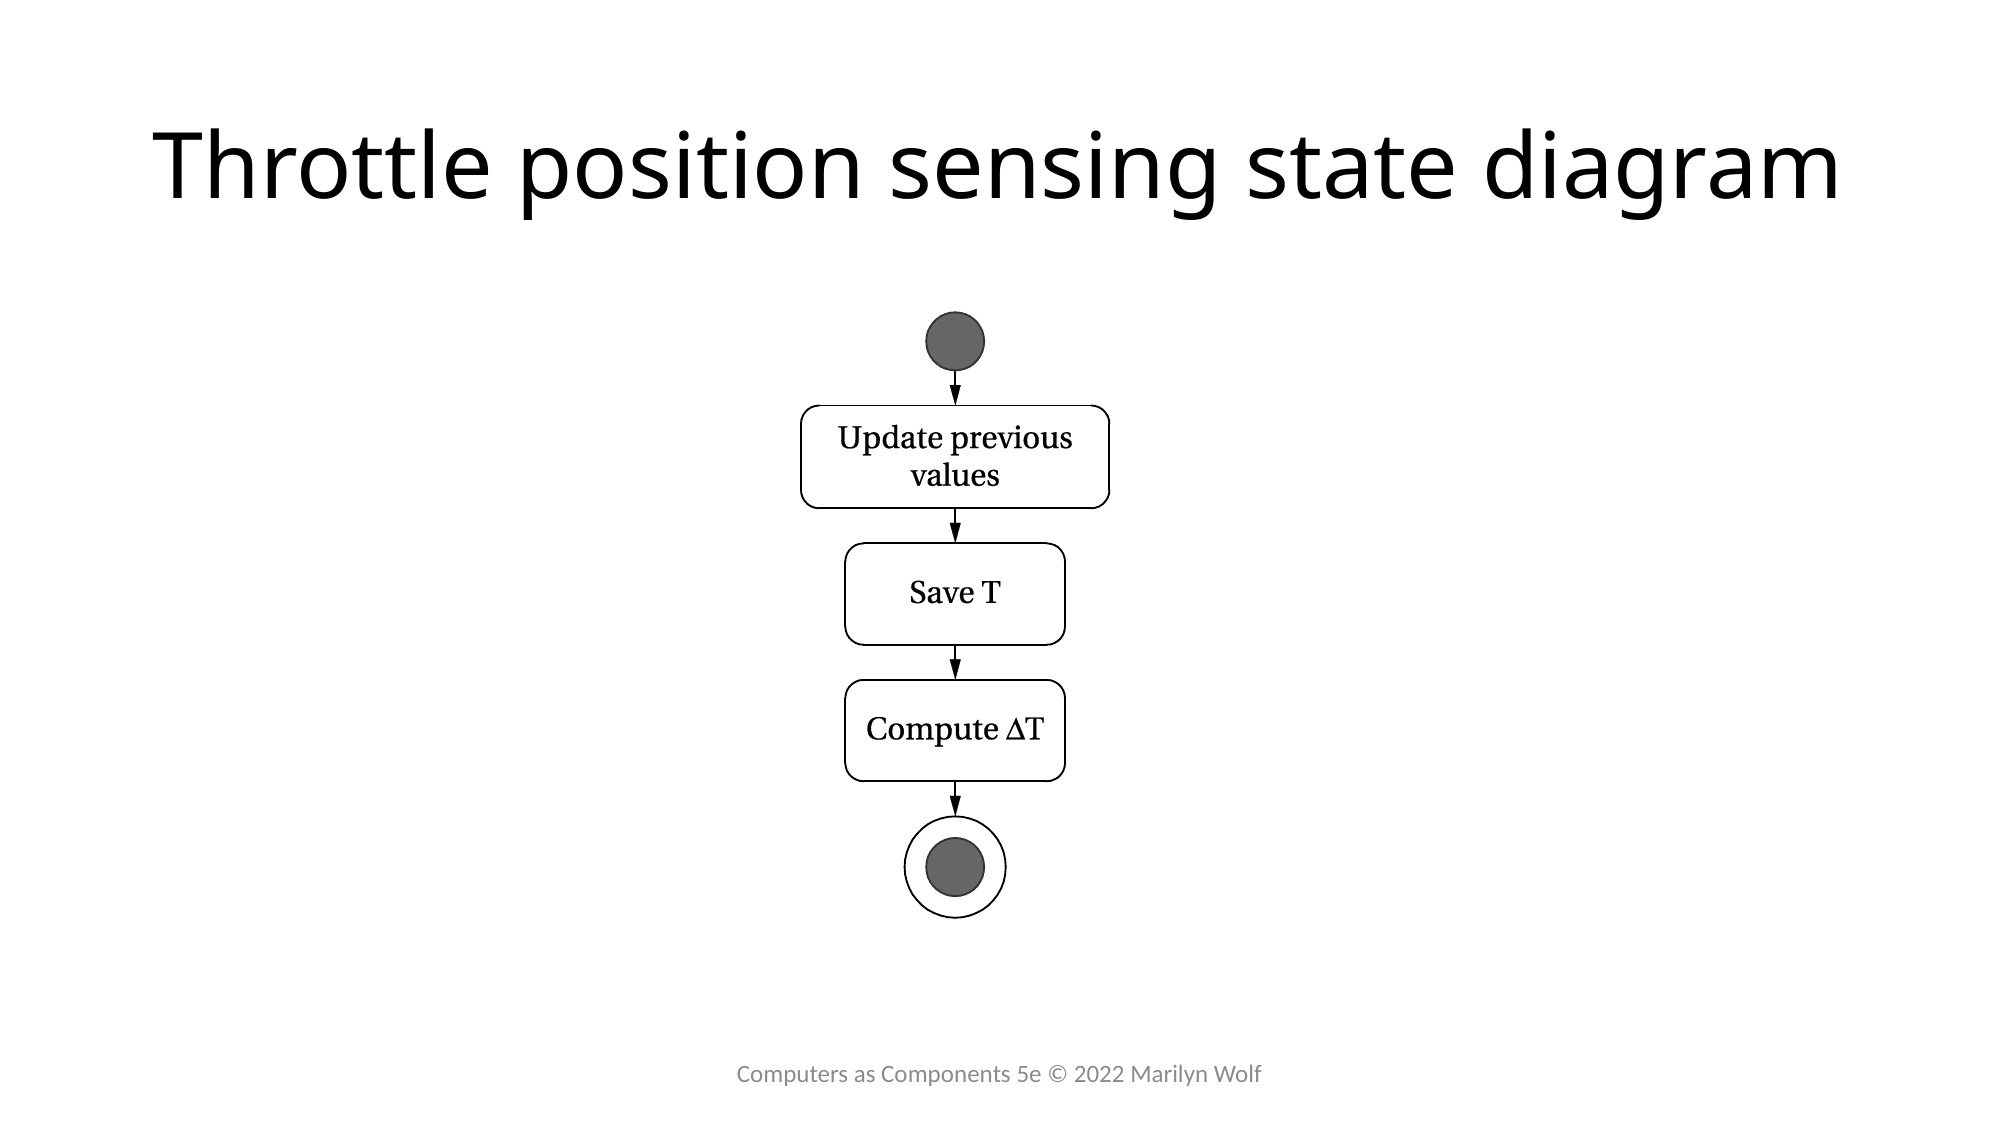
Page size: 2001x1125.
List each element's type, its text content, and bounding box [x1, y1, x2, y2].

footer Computers as Components 5e © 2022 Marilyn Wolf [662, 1042, 1338, 1103]
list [799, 310, 1113, 919]
title Throttle position sensing state diagram [137, 59, 1863, 278]
